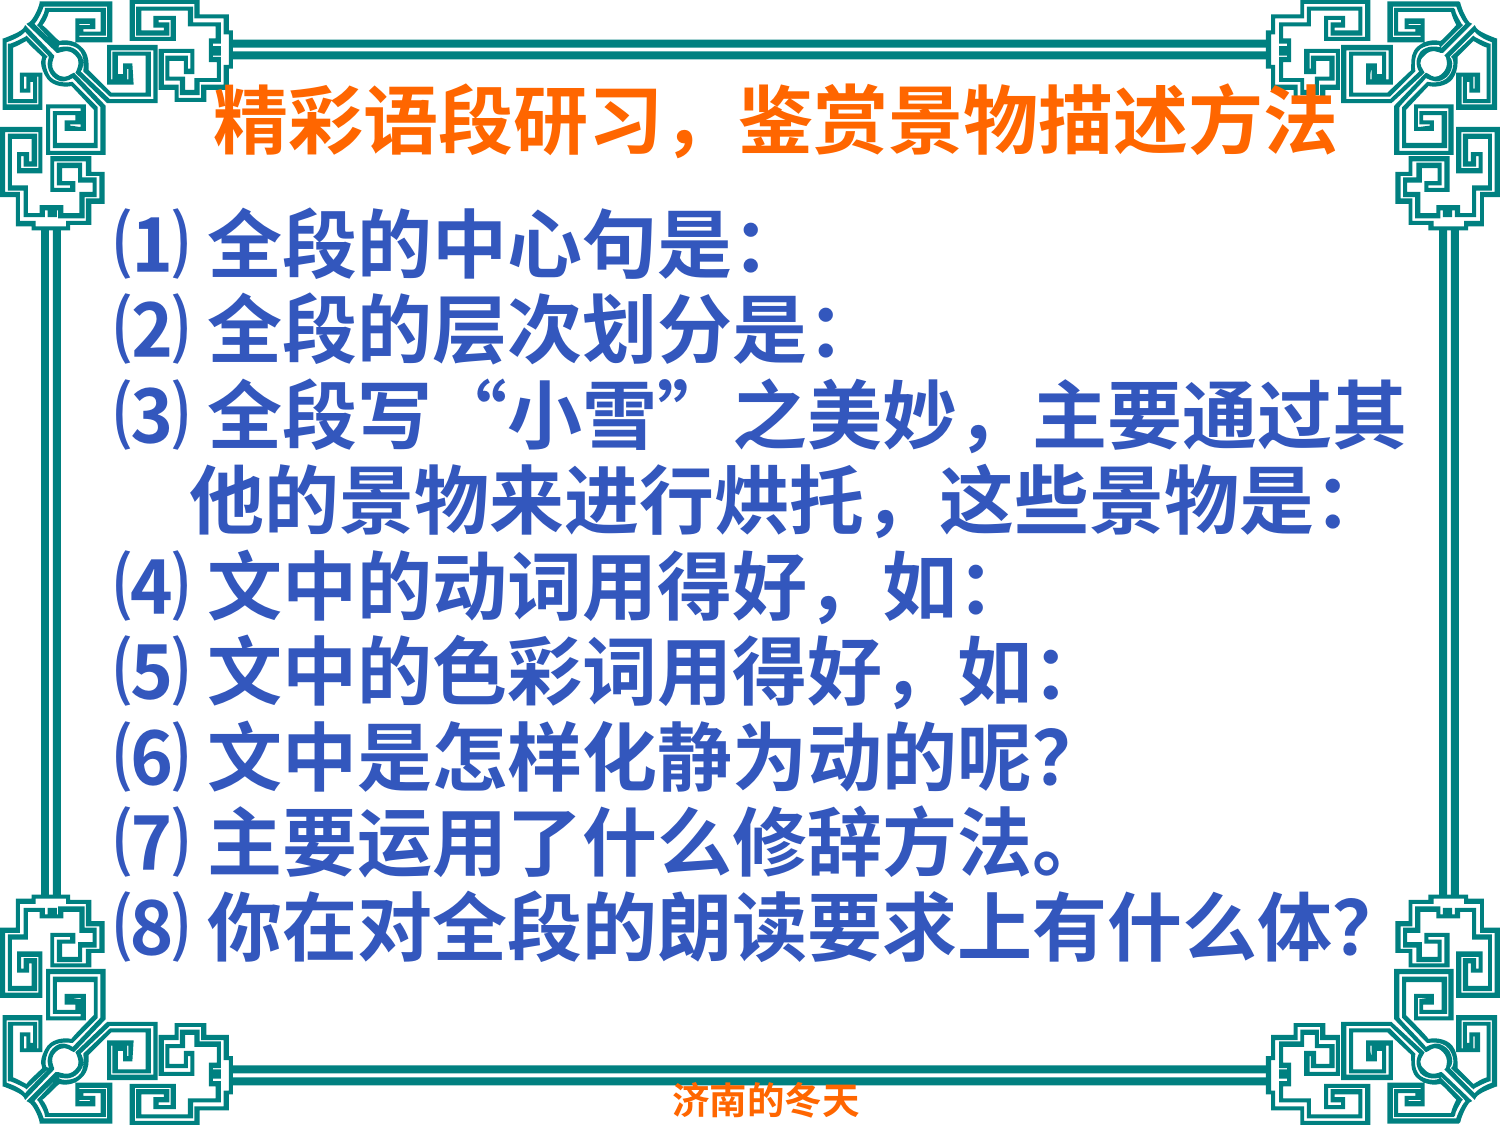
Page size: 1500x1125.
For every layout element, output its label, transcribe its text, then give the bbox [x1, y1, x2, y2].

text_box 精彩语段研习，鉴赏景物描述方法 [124, 66, 1354, 172]
text_box ⑴全段的中心句是： ⑵全段的层次划分是： ⑶全段写“小雪”之美妙，主要通过其他的景物来进行烘托，这些景物是： ⑷文中的动词用得好，如： ⑸文中的色彩词用得好，如： ⑹文中是怎样化静为动的呢？ ⑺主要运用了什么修辞方法。 ⑻你在对全段的朗读要求上有什么体？ [100, 196, 1447, 981]
